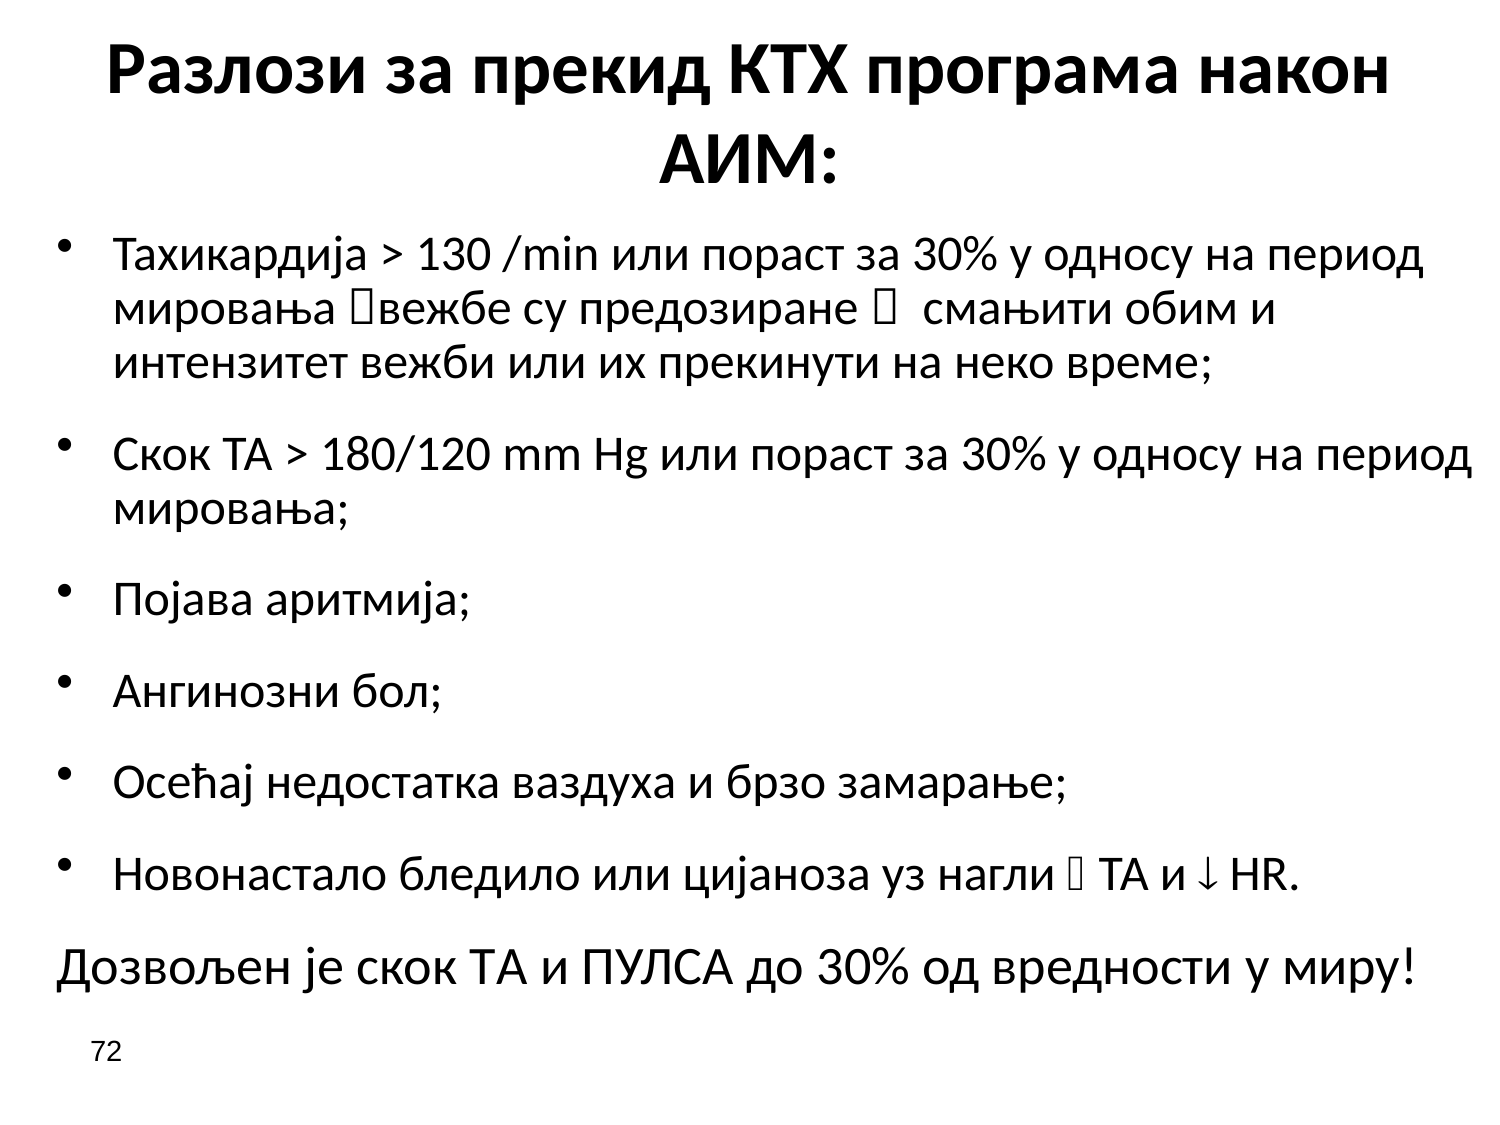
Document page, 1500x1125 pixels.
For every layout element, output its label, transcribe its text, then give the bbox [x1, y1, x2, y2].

slide_number 72 [75, 1024, 425, 1103]
title Разлози за прекид КТХ програма након АИМ: [0, 42, 1500, 207]
list Тахикардија > 130 /min или пораст за 30% у односу на период мировања вежбе су предозиране  смањити обим и интензитет вежби или их прекинути на неко време; Скок ТА > 180/120 mm Hg или пораст за 30% у односу на период мировања; Појава аритмија; Ангинозни бол; Осећај недостатка ваздуха и брзо замарање; Новонастало бледило или цијаноза уз нагли  ТА и  HR. Дозвољен је скок ТА и ПУЛСА до 30% од вредности у миру! [41, 220, 1500, 1024]
